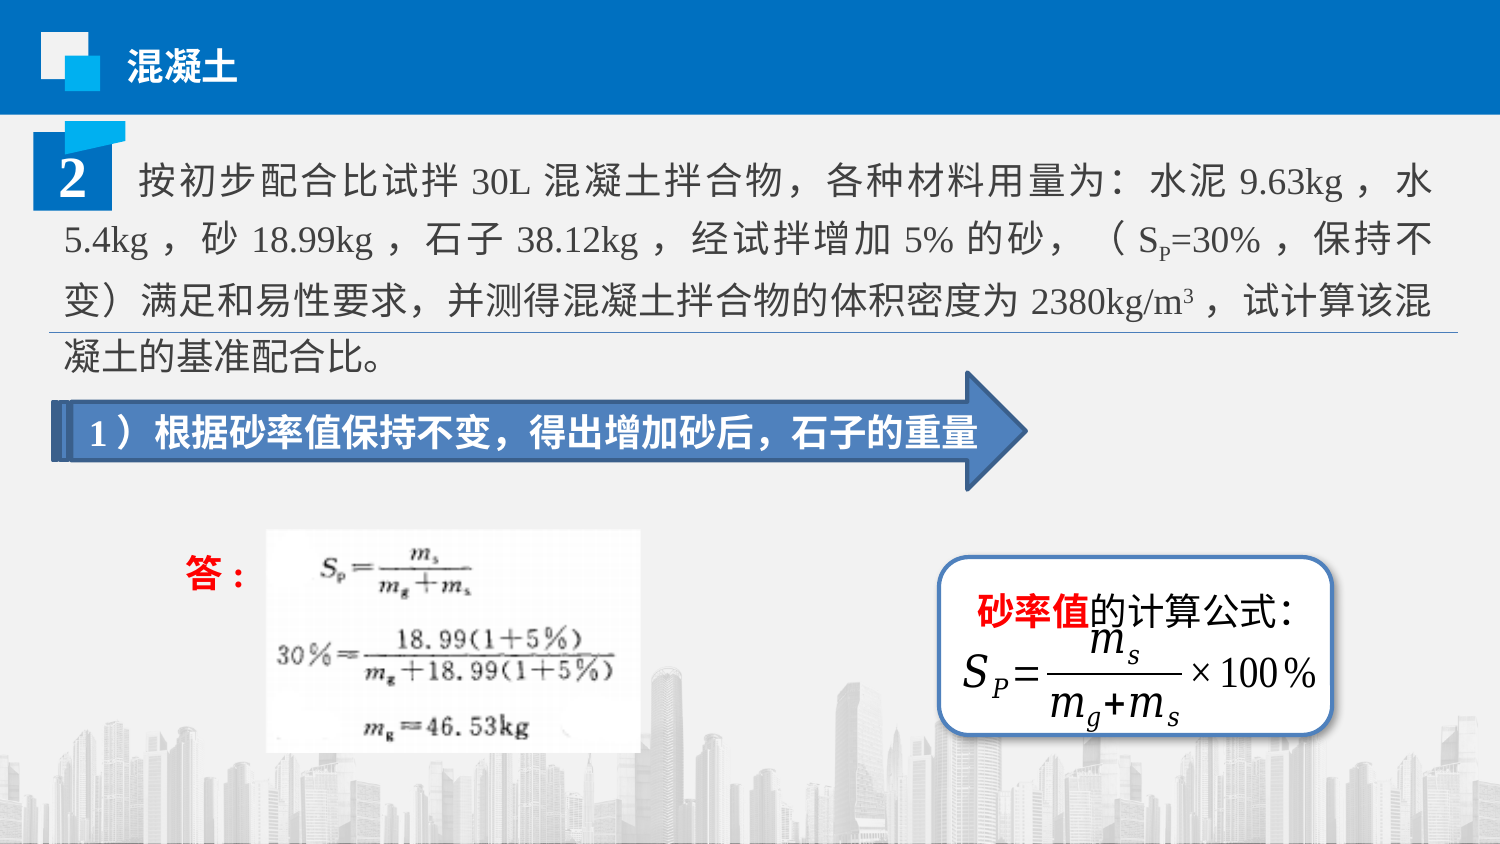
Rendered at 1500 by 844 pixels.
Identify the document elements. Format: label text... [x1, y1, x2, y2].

text_box 按初步配合比试拌30L混凝土拌合物，各种材料用量为：水泥9.63kg，水 5.4kg，砂18.99kg，石子38.12kg，经试拌增加5%的砂，（SP=30%，保持不变）满足和易性要求，并测得混凝土拌合物的体积密度为2380kg/m3，试计算该混凝土的基准配合比。 [49, 340, 1448, 386]
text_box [170, 529, 641, 753]
text_box 按初步配合比试拌30L混凝土拌合物，各种材料用量为：水泥9.63kg，水 5.4kg，砂18.99kg，石子38.12kg，经试拌增加5%的砂，（SP=30%，保持不变）满足和易性要求，并测得混凝土拌合物的体积密度为2380kg/m3，试计算该混凝土的基准配合比。 [49, 138, 1448, 332]
text_box [63, 54, 102, 93]
text_box [39, 30, 91, 81]
text_box 1）根据砂率值保持不变，得出增加砂后，石子的重量 [51, 370, 1028, 492]
text_box 2 [33, 132, 112, 211]
text_box 混凝土 [112, 35, 715, 96]
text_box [938, 556, 1333, 736]
text_box [0, 1, 1500, 117]
text_box [64, 121, 126, 155]
